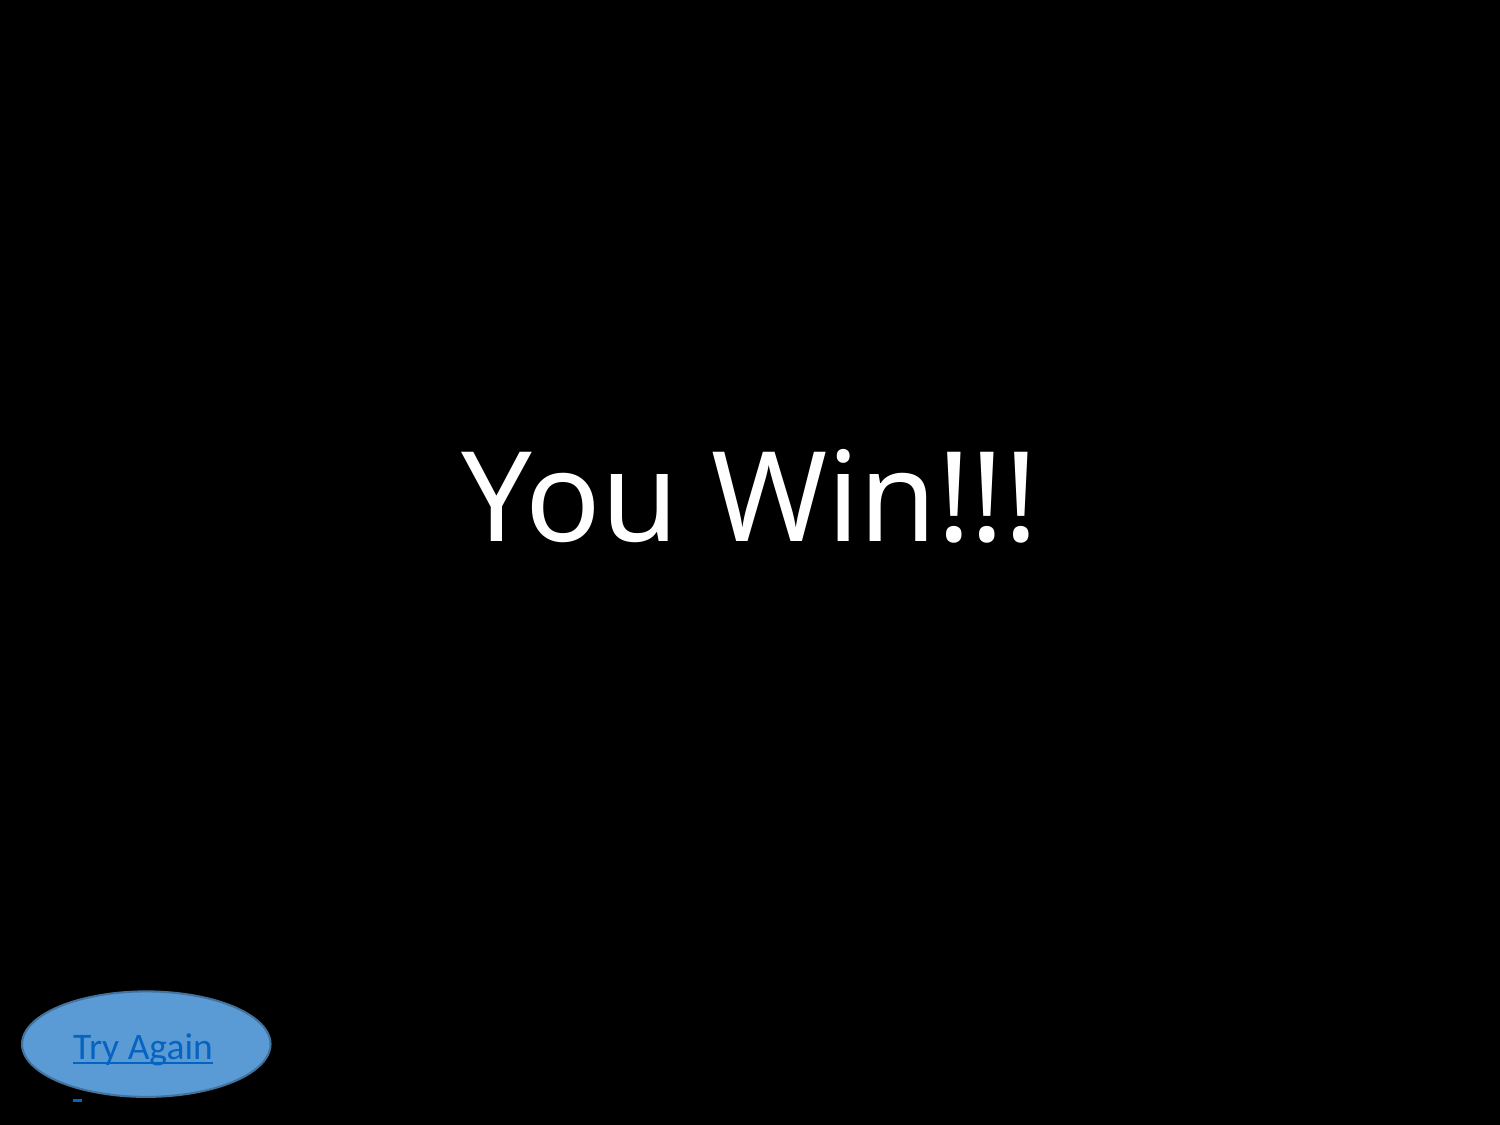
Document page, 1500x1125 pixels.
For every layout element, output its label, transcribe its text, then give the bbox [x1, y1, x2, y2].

text_box Try Again [20, 990, 272, 1098]
title You Win!!! [112, 184, 1388, 576]
